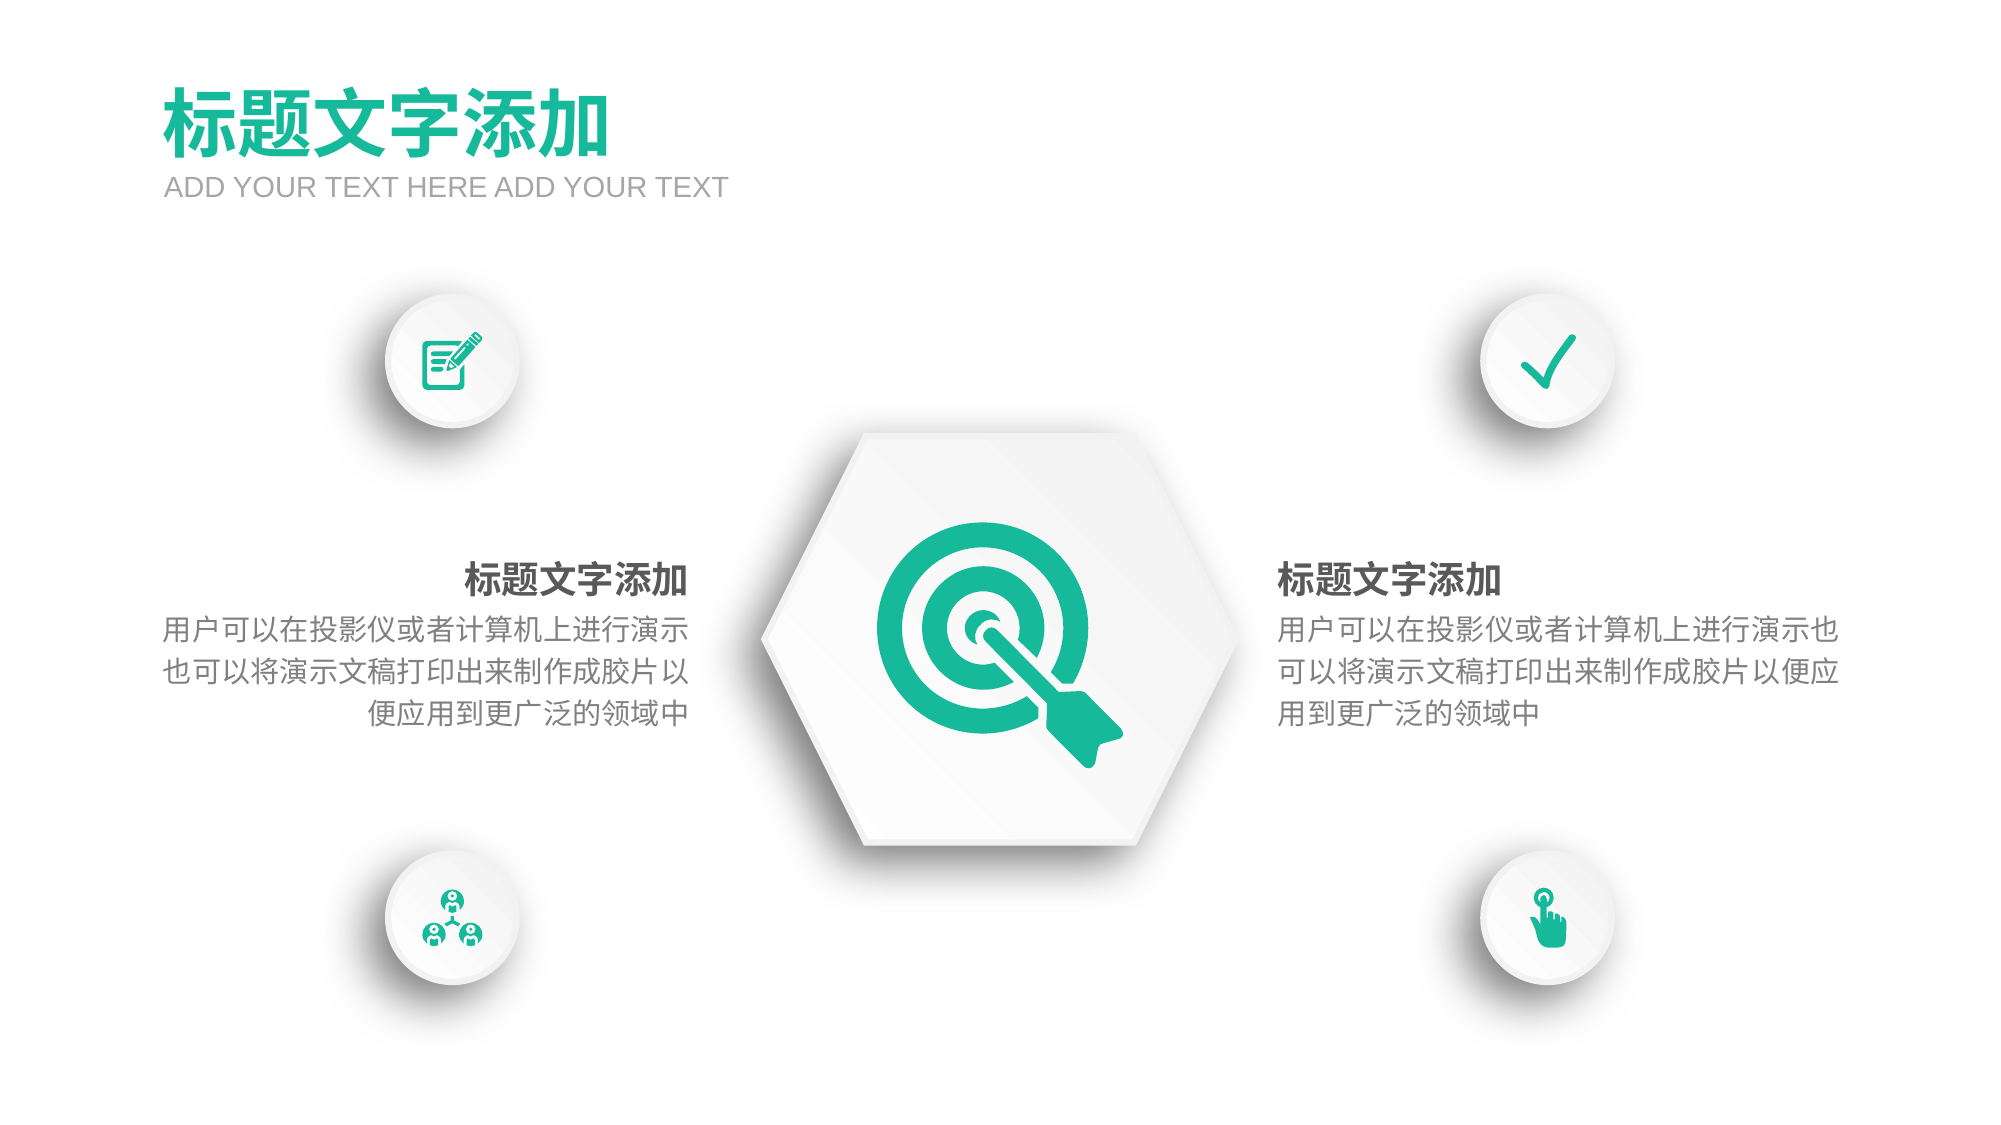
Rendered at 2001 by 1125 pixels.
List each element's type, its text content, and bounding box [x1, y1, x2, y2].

text_box 标题文字添加 [148, 69, 628, 175]
text_box ADD YOUR TEXT HERE ADD YOUR TEXT [149, 160, 745, 211]
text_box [144, 296, 1856, 982]
